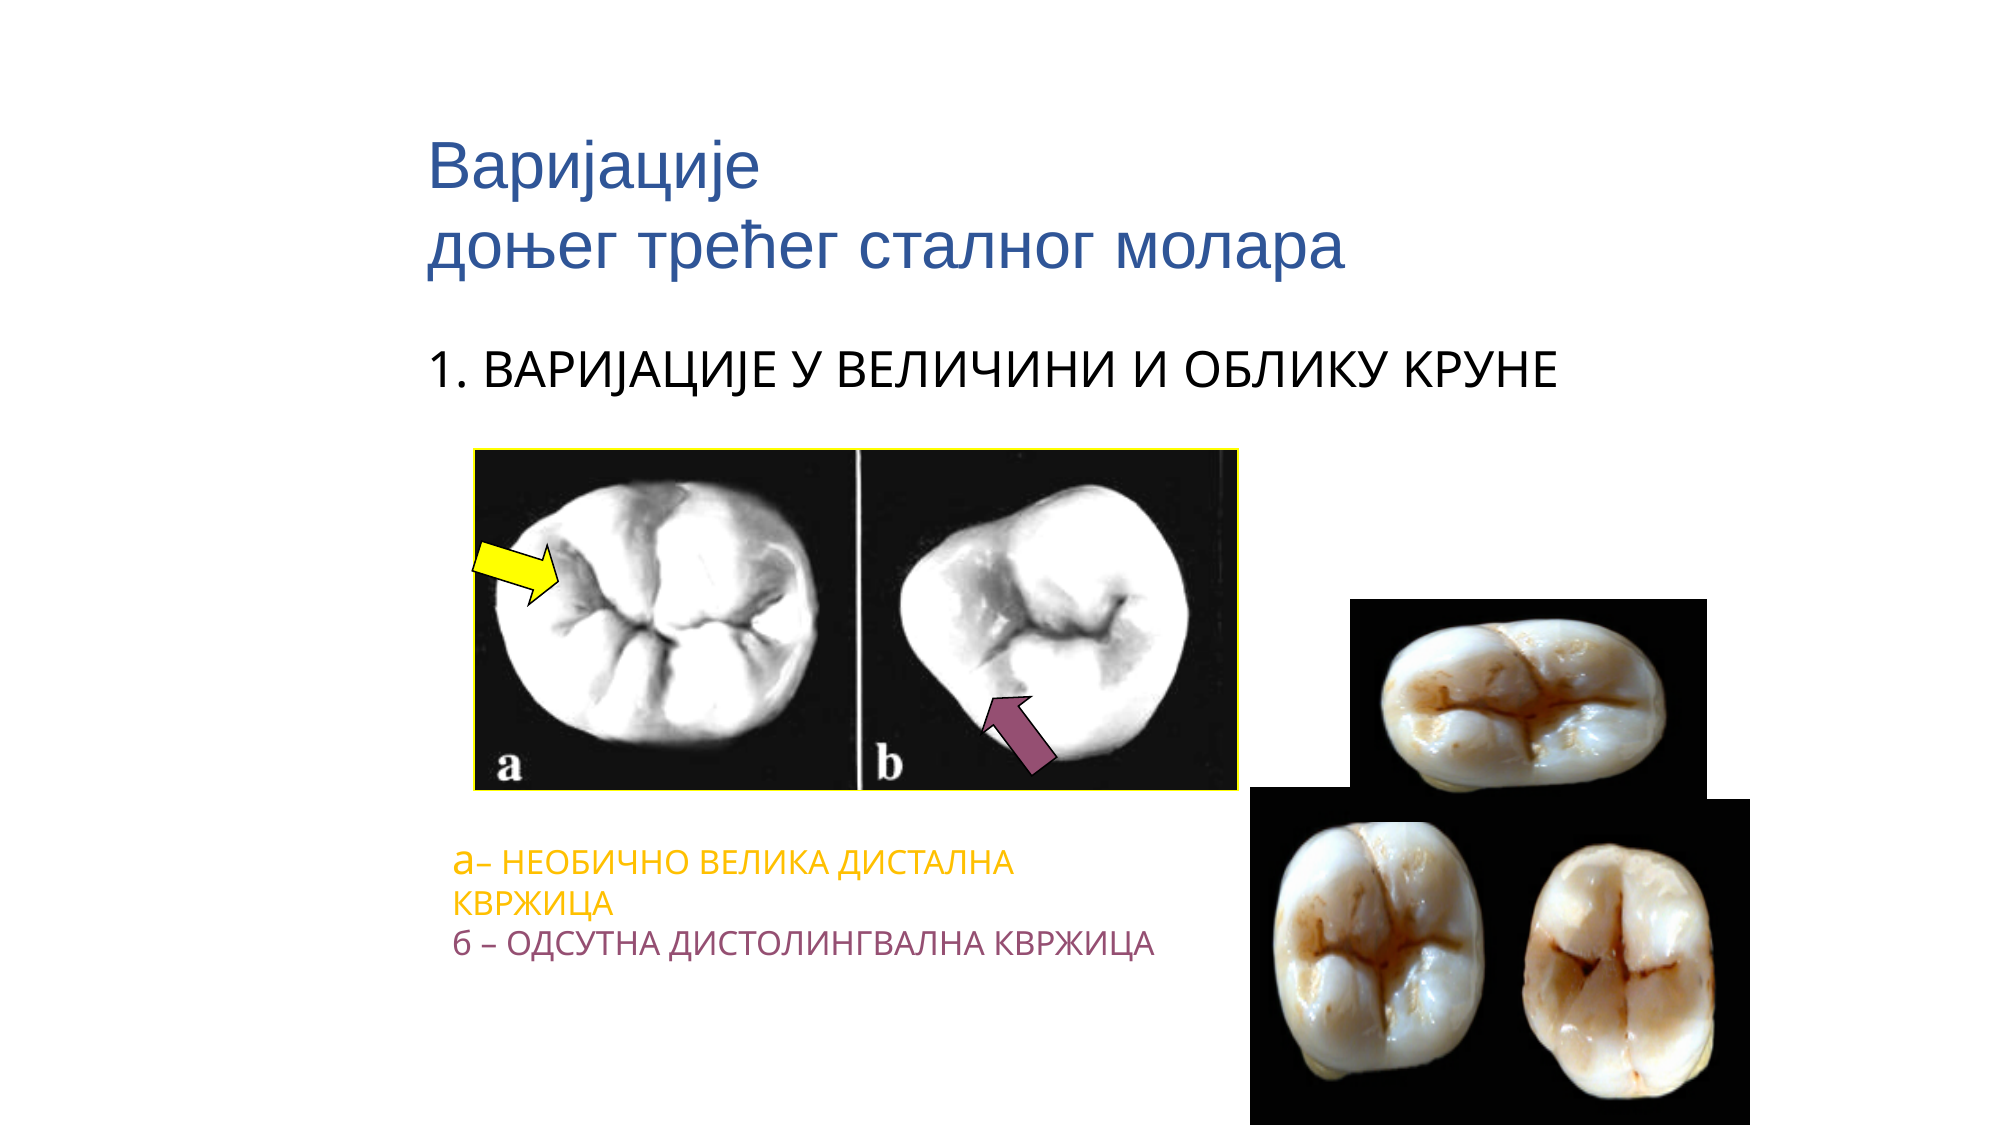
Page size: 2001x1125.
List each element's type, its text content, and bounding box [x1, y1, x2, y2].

text_box а– НЕОБИЧНО ВЕЛИКА ДИСТАЛНA КВРЖИЦА б – ОДСУТНА ДИСТОЛИНГВАЛНA КВРЖИЦА [437, 825, 1175, 970]
picture [474, 449, 1238, 790]
text_box Варијације доњег трећeг сталног моларa 1. ВАРИЈAЦИJЕ У ВEЛИЧИНИ И ОБЛИКУ KРУНE [412, 24, 1750, 405]
picture [1249, 599, 1750, 1125]
